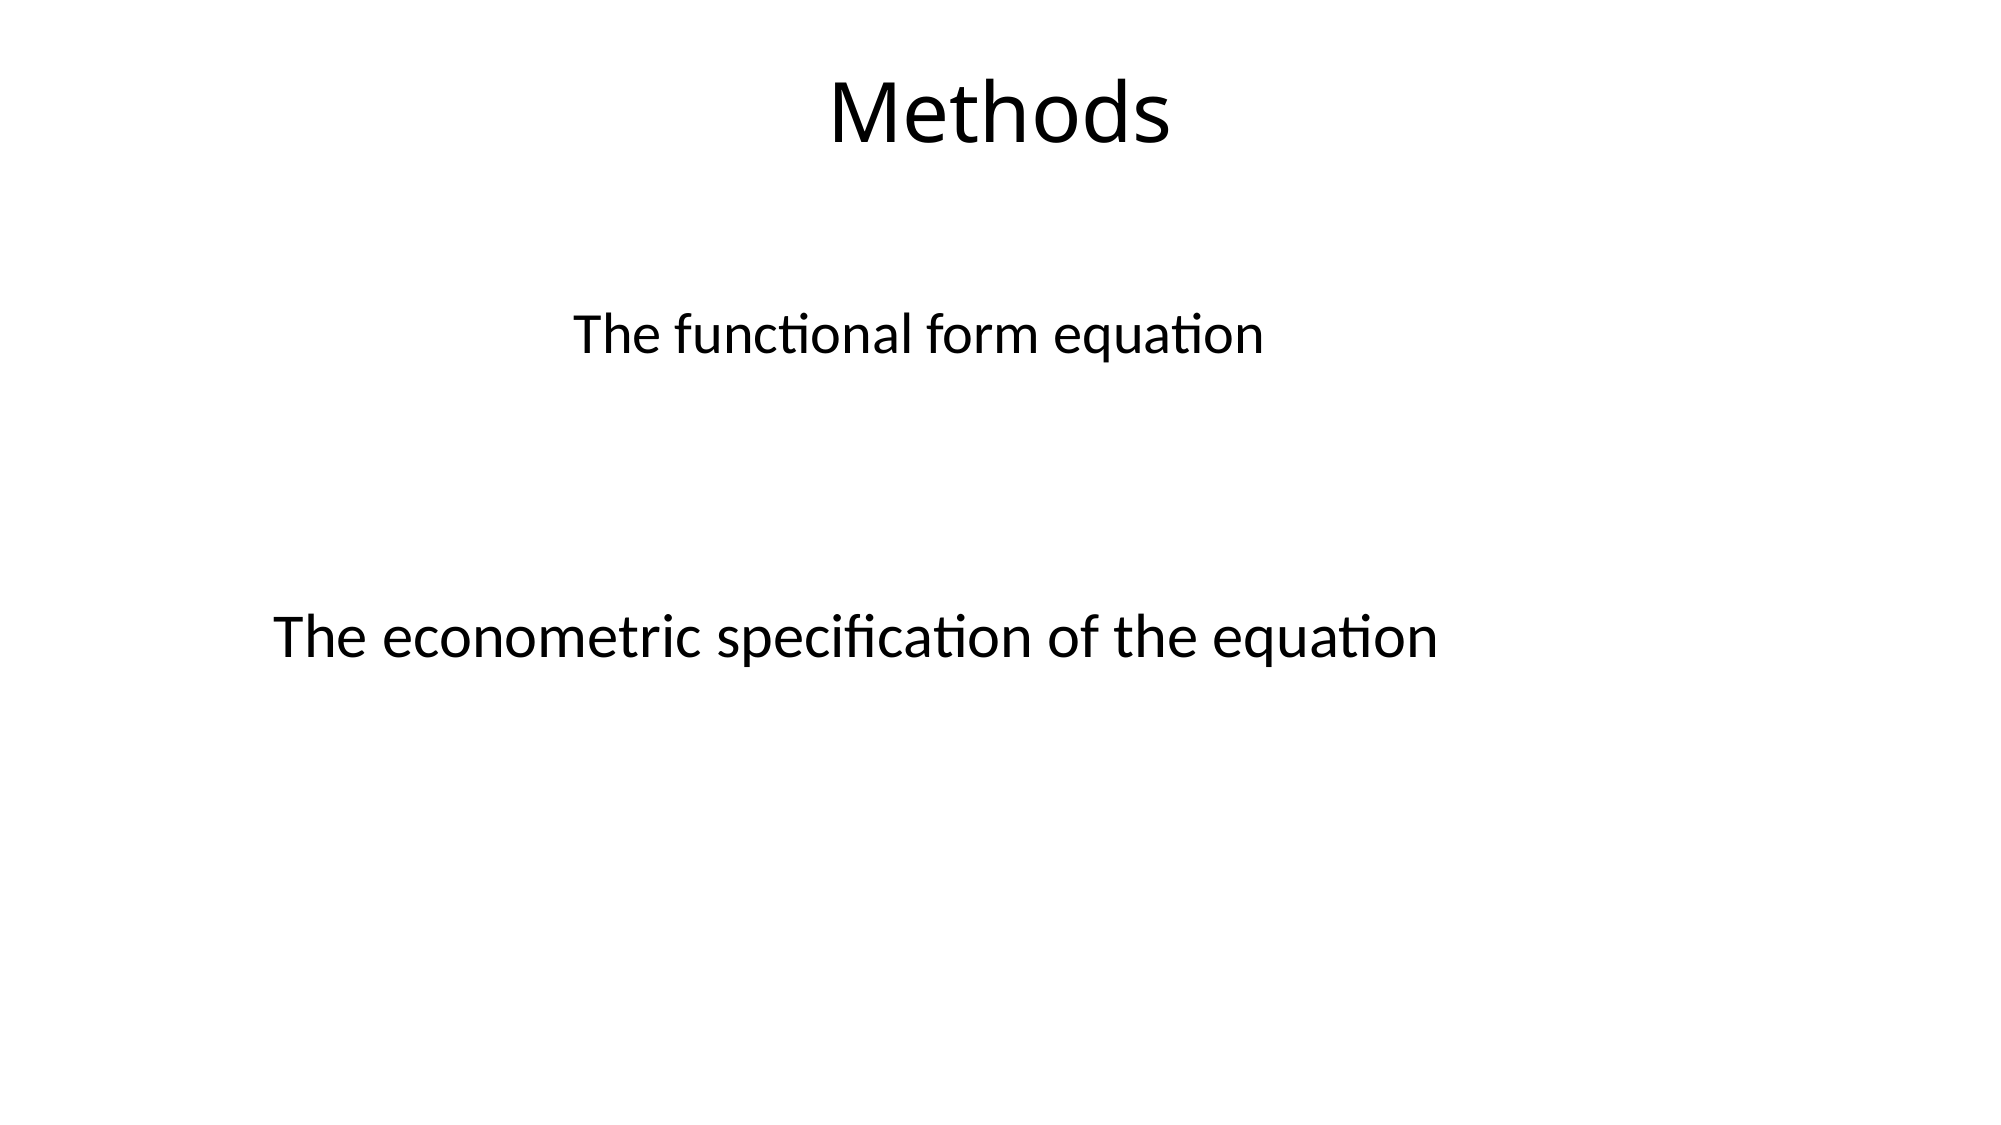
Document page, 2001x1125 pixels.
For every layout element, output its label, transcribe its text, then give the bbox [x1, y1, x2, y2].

title Methods [137, 59, 1863, 172]
